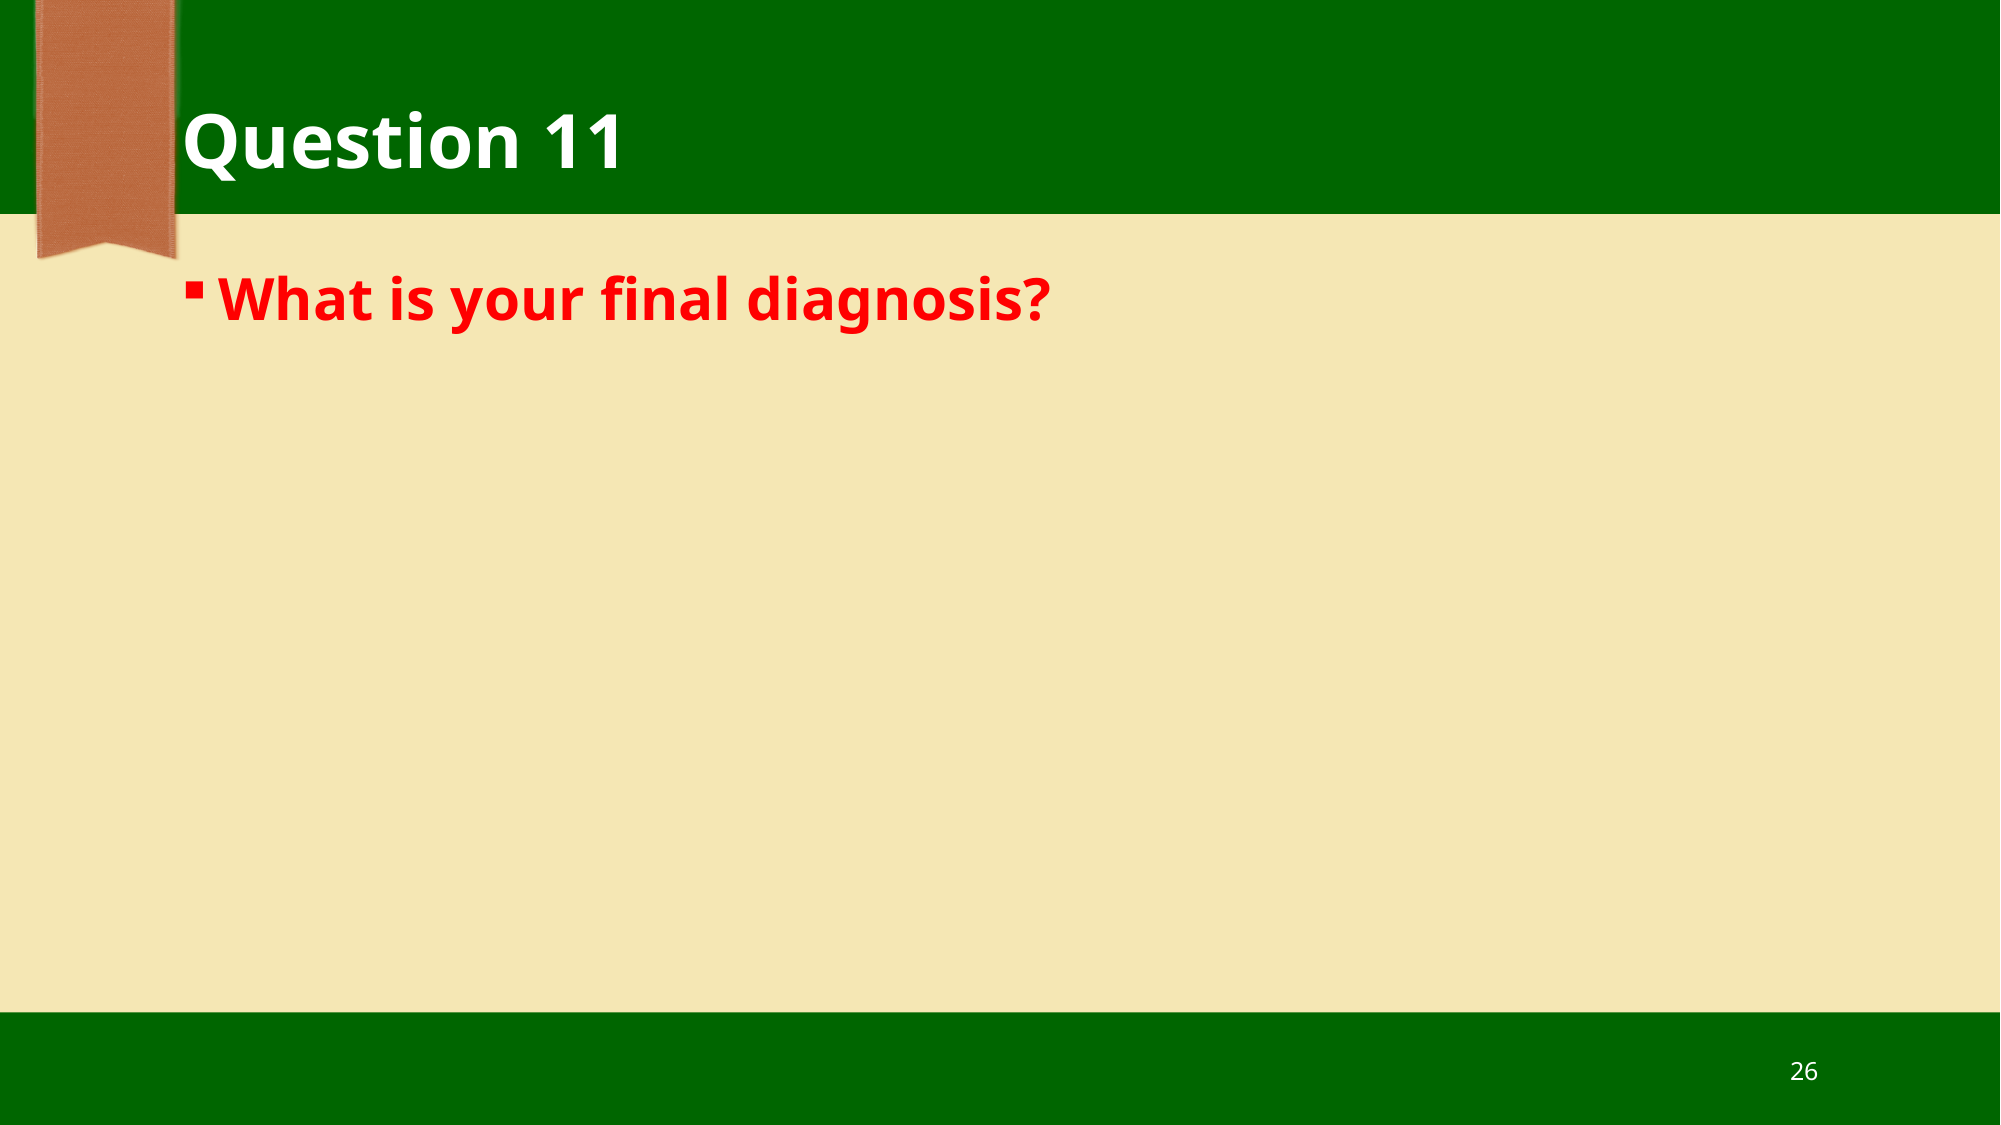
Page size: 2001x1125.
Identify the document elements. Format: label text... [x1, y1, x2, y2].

list What is your final diagnosis? [181, 262, 1819, 1013]
slide_number 26 [1518, 1042, 1819, 1103]
title Question 11 [181, 12, 1819, 193]
